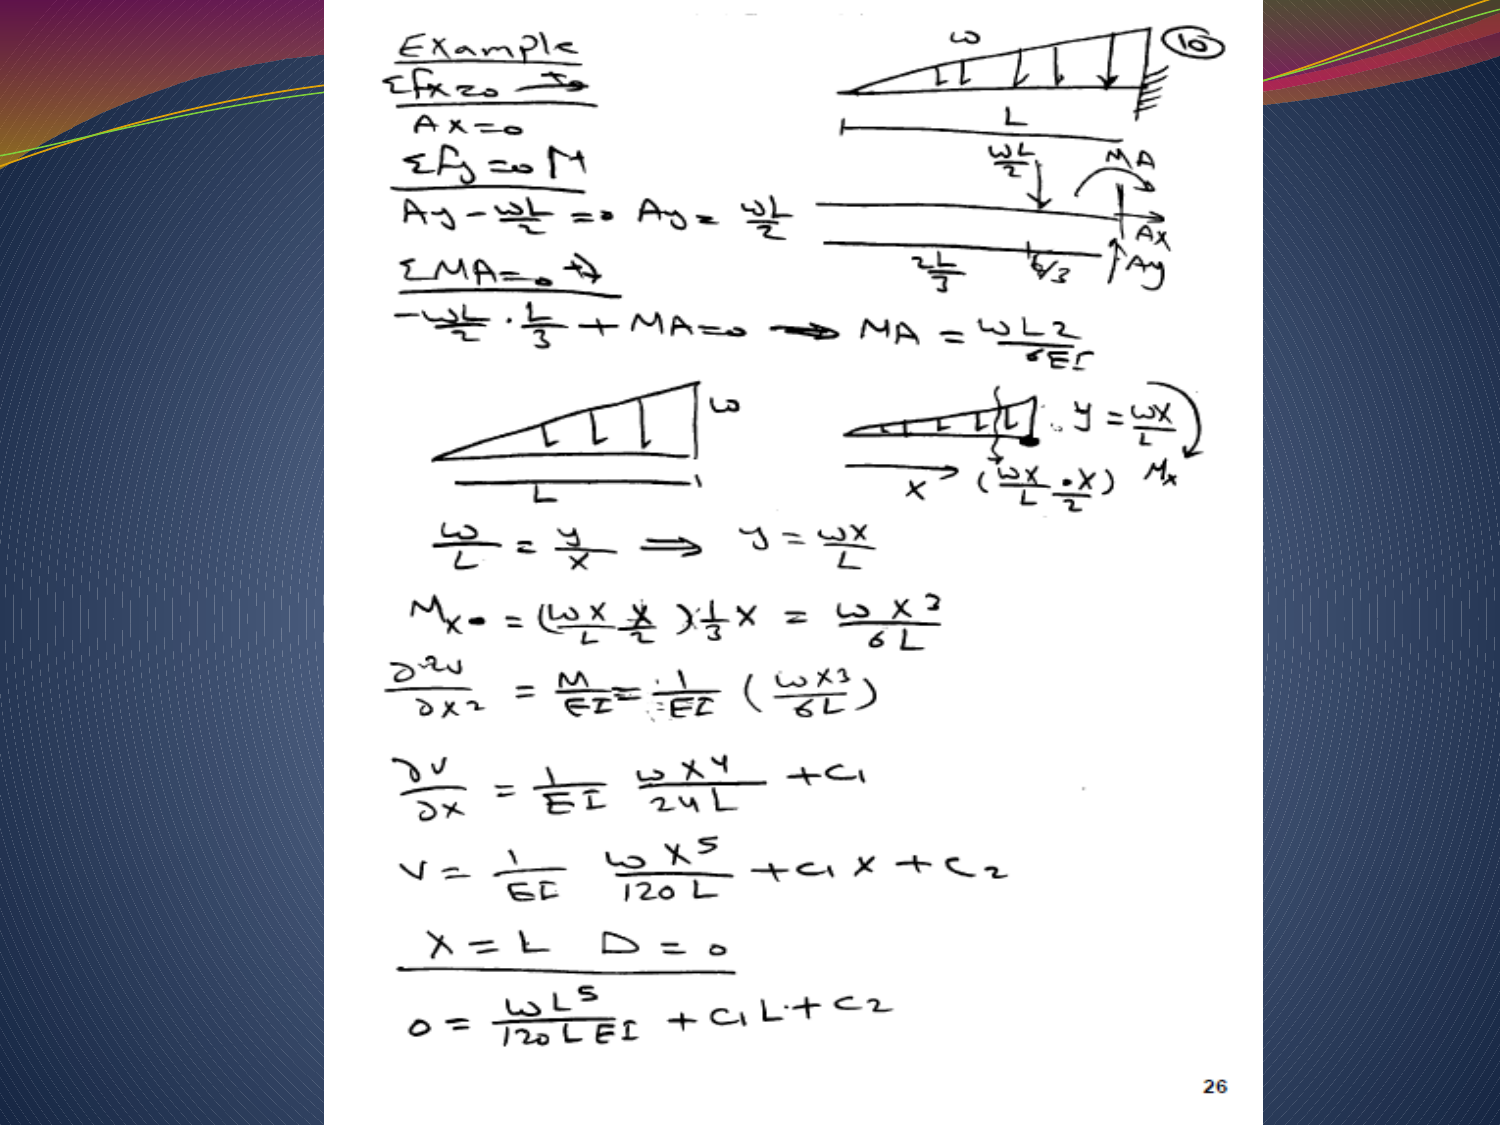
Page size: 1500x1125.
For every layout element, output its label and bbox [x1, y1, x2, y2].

picture [324, 0, 1263, 1125]
